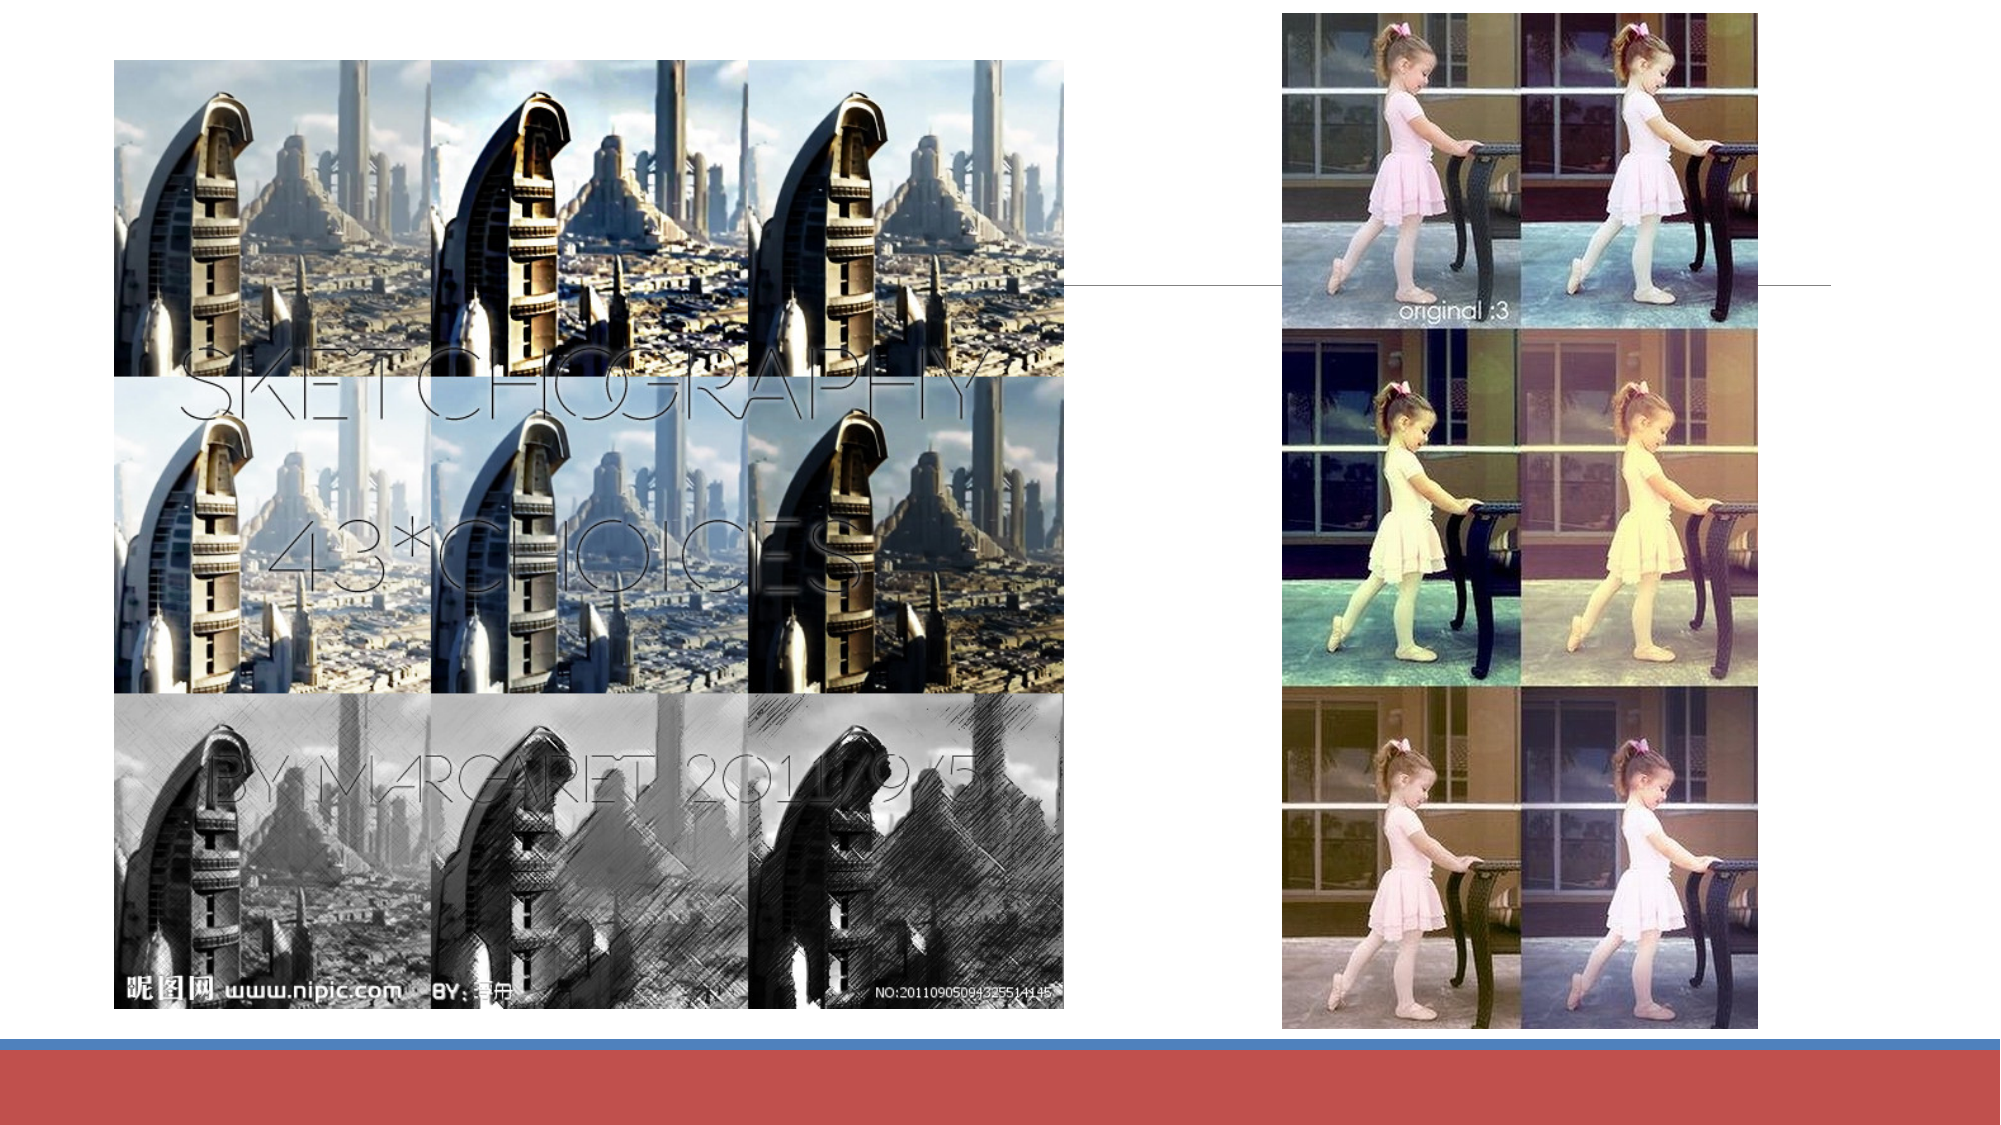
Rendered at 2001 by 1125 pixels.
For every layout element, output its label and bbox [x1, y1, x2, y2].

list [1282, 13, 1759, 1030]
picture [114, 59, 1064, 1010]
